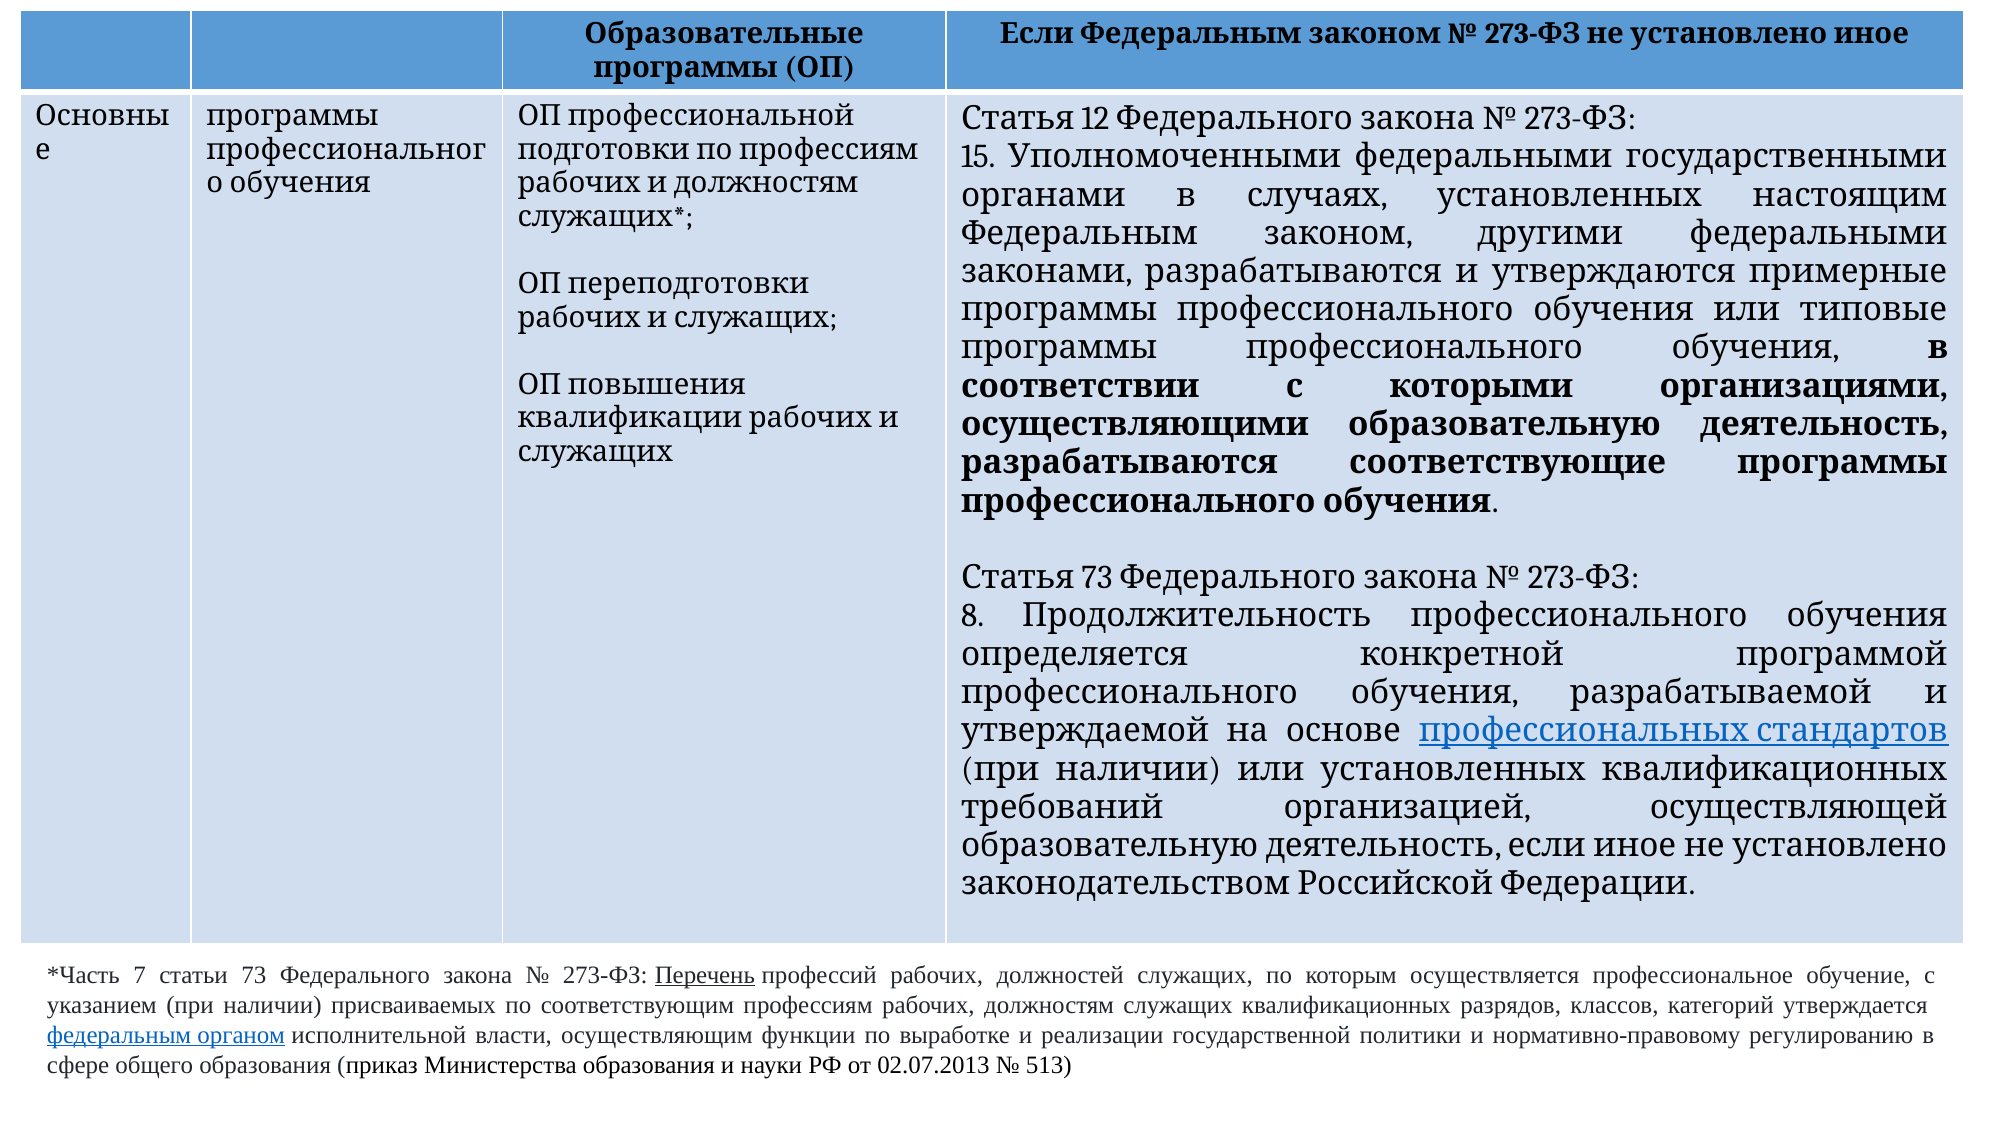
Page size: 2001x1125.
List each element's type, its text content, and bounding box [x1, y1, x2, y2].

table_cell ОП профессиональной подготовки по профессиям рабочих и должностям служащих*; ОП переподготовки рабочих и служащих; ОП повышения квалификации рабочих и служащих [503, 95, 945, 943]
table_cell Статья 12 Федерального закона № 273-ФЗ: 15. Уполномоченными федеральными государственными органами в случаях, установленных настоящим Федеральным законом, другими федеральными законами, разрабатываются и утверждаются примерные программы профессионального обучения или типовые программы профессионального обучения, в соответствии с которыми организациями, осуществляющими образовательную деятельность, разрабатываются соответствующие программы профессионального обучения. Статья 73 Федерального закона № 273-ФЗ: 8. Продолжительность профессионального обучения определяется конкретной программой профессионального обучения, разрабатываемой и утверждаемой на основе профессиональных стандартов (при наличии) или установленных квалификационных требований организацией, осуществляющей образовательную деятельность, если иное не установлено законодательством Российской Федерации. [947, 95, 1963, 943]
table_header Образовательные программы (ОП) [503, 11, 945, 89]
table_header [21, 11, 190, 89]
text_box *Часть 7 статьи 73 Федерального закона № 273-ФЗ: Перечень профессий рабочих, должностей служащих, по которым осуществляется профессиональное обучение, с указанием (при наличии) присваиваемых по соответствующим профессиям рабочих, должностям служащих квалификационных разрядов, классов, категорий утверждается федеральным органом исполнительной власти, осуществляющим функции по выработке и реализации государственной политики и нормативно-правовому регулированию в сфере общего образования (приказ Министерства образования и науки РФ от 02.07.2013 № 513) [32, 950, 1952, 1086]
table_header [192, 11, 502, 89]
table_cell Основные [21, 95, 190, 943]
table_header Если Федеральным законом № 273-ФЗ не установлено иное [947, 11, 1963, 89]
table_cell программы профессионального обучения [192, 95, 502, 943]
